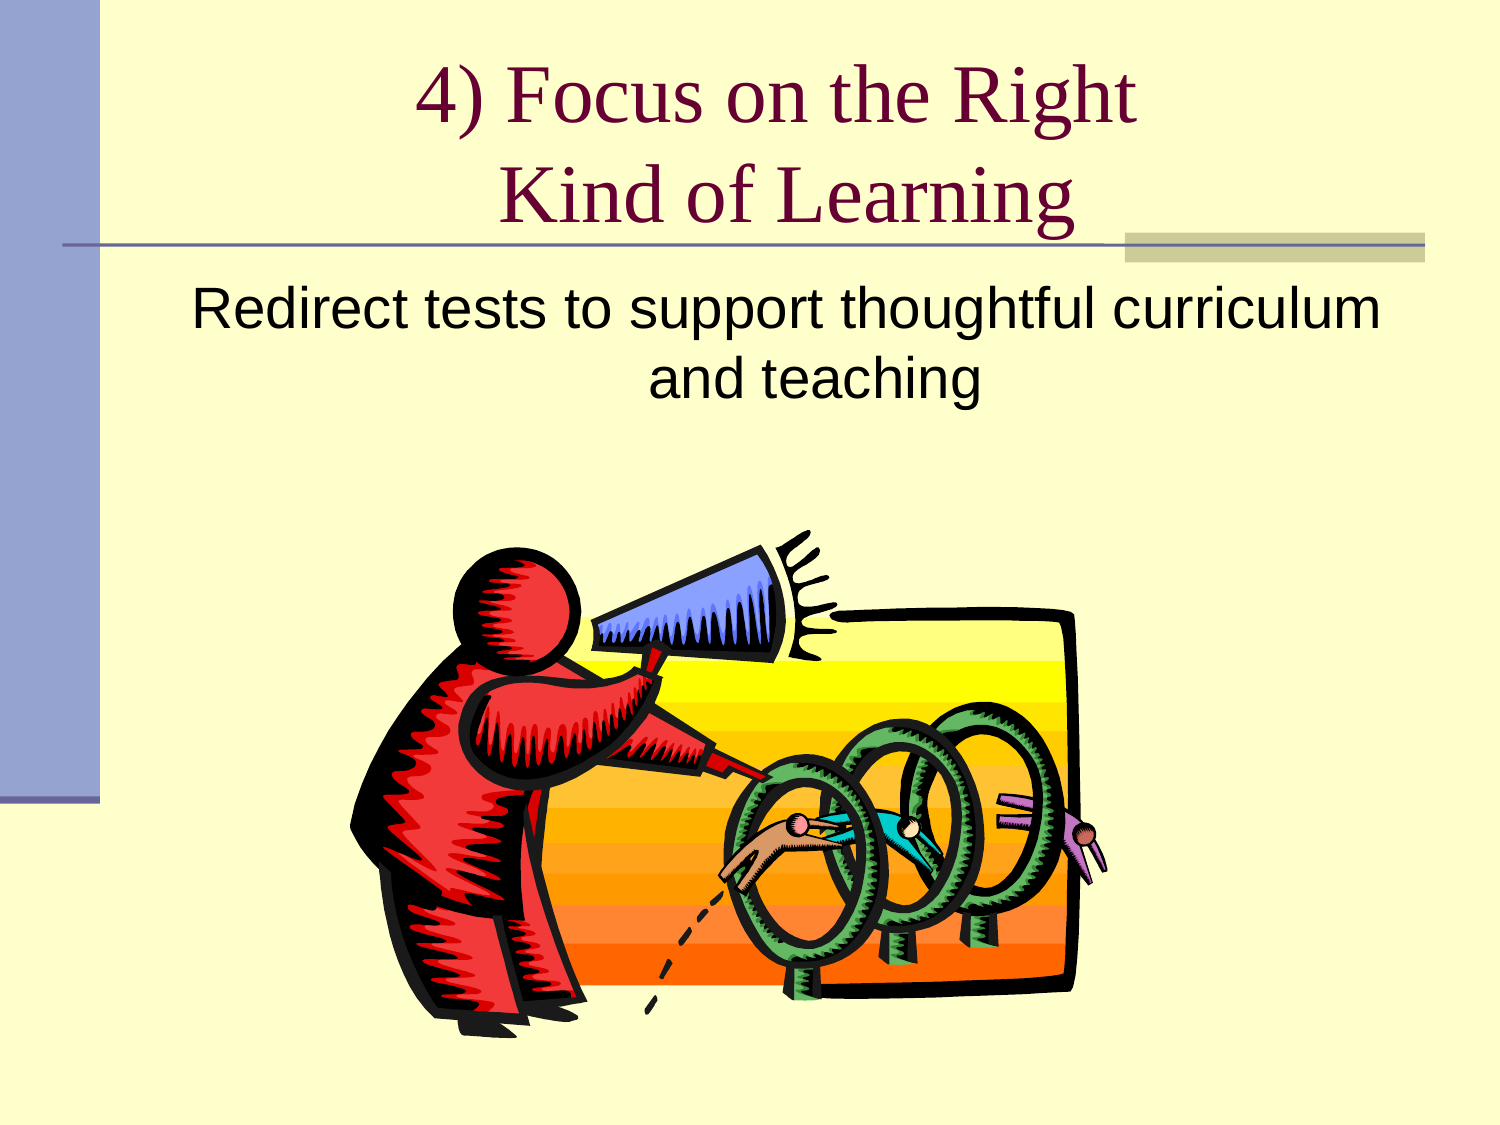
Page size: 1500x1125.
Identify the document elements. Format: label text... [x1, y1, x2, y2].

list Redirect tests to support thoughtful curriculum and teaching [149, 262, 1426, 1006]
picture [349, 524, 1113, 1044]
title 4) Focus on the Right Kind of Learning [149, 45, 1426, 234]
